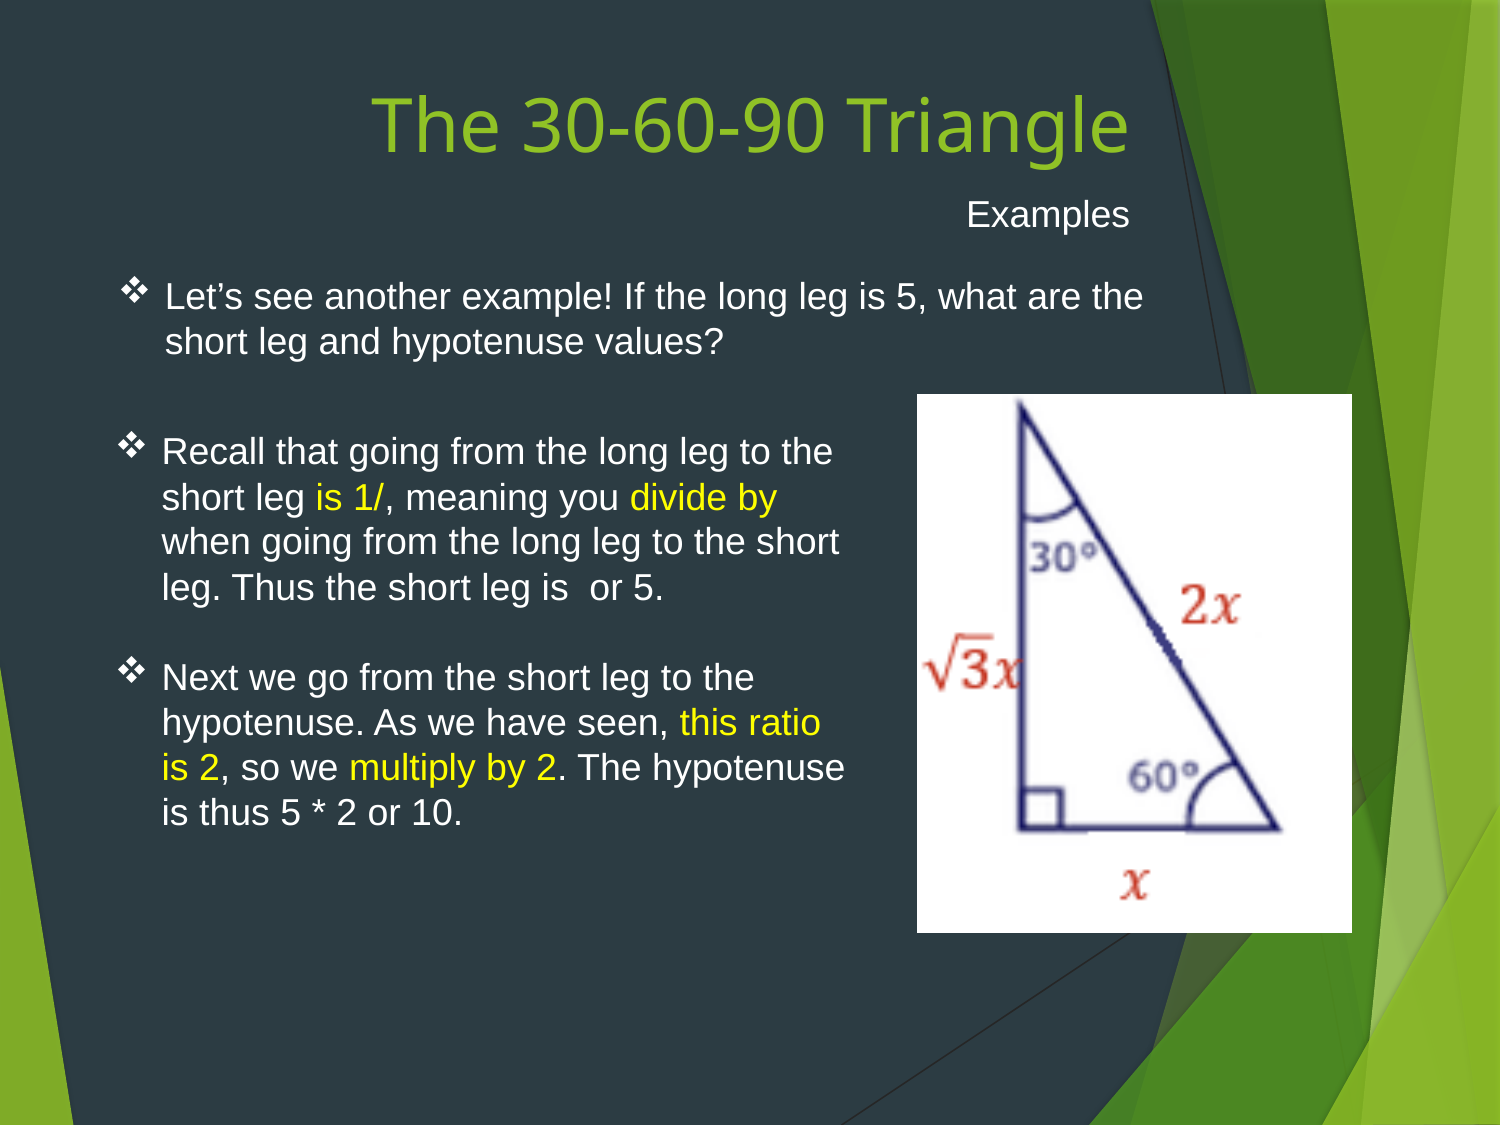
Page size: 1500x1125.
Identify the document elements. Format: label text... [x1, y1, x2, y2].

picture [916, 394, 1353, 934]
title The 30-60-90 Triangle [105, 70, 1147, 183]
list [99, 243, 1142, 438]
text_box Examples [951, 182, 1146, 243]
